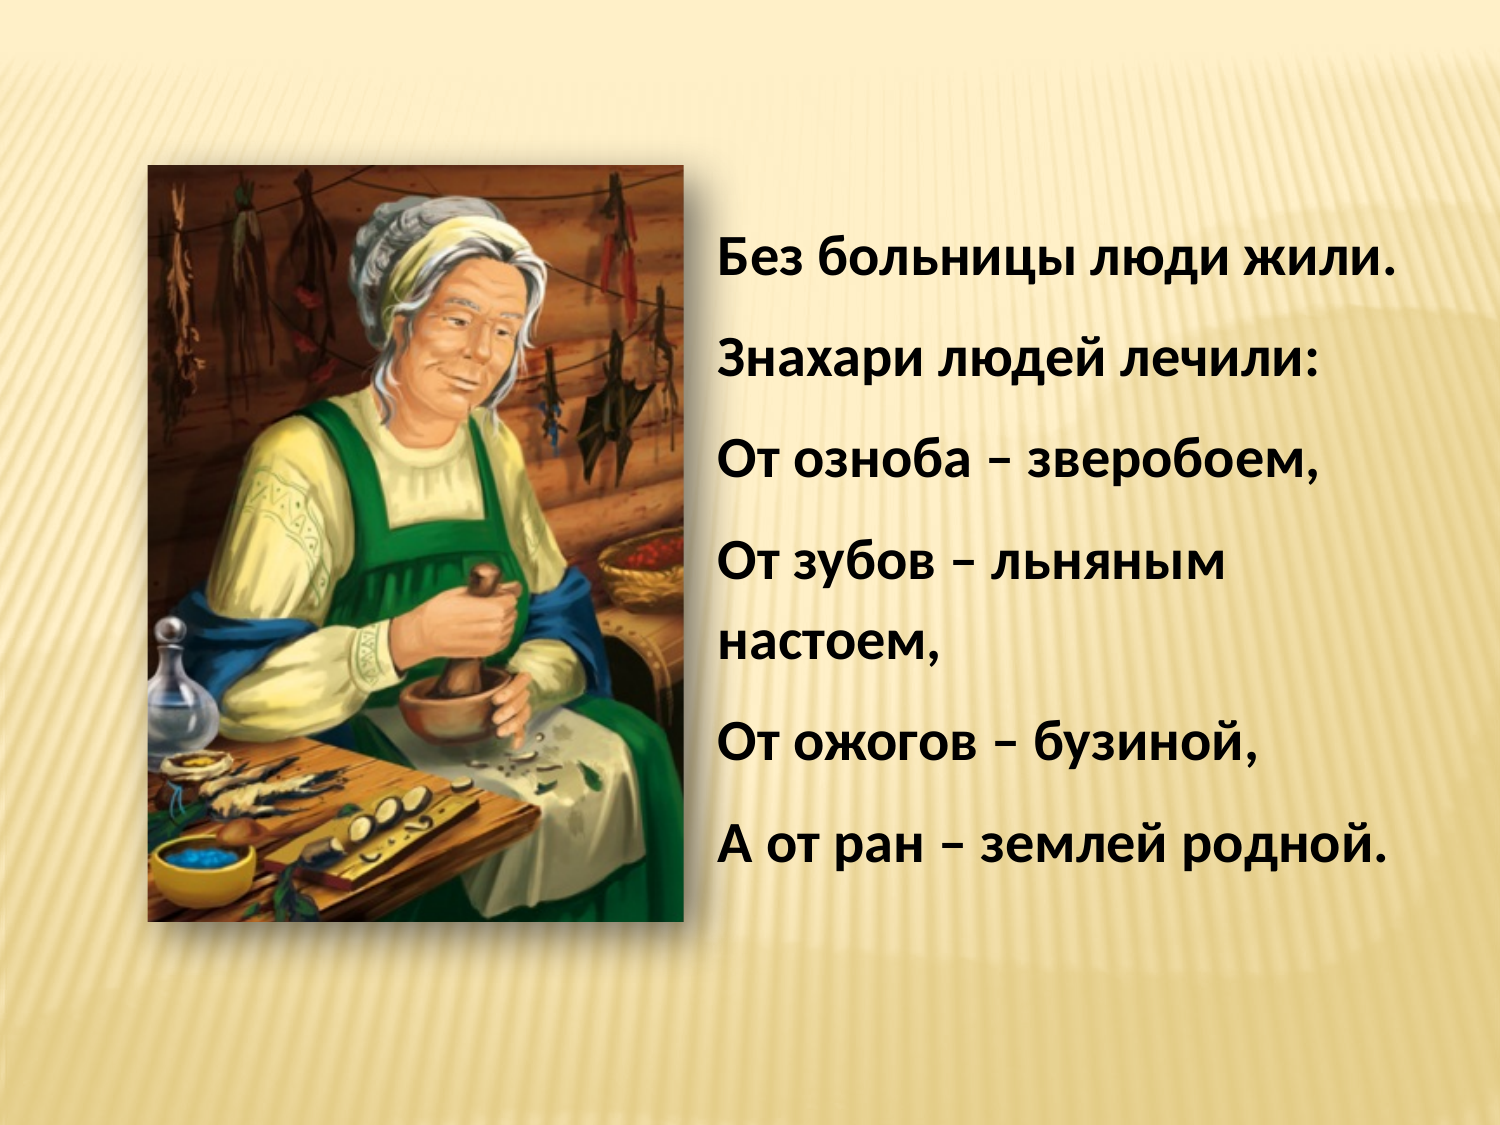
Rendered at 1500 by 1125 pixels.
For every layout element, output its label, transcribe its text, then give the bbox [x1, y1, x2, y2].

picture [147, 165, 684, 922]
text_box Без больницы люди жили. Знахари людей лечили: От озноба – зверобоем, От зубов – льняным настоем, От ожогов – бузиной, А от ран – землей родной. [703, 199, 1418, 882]
